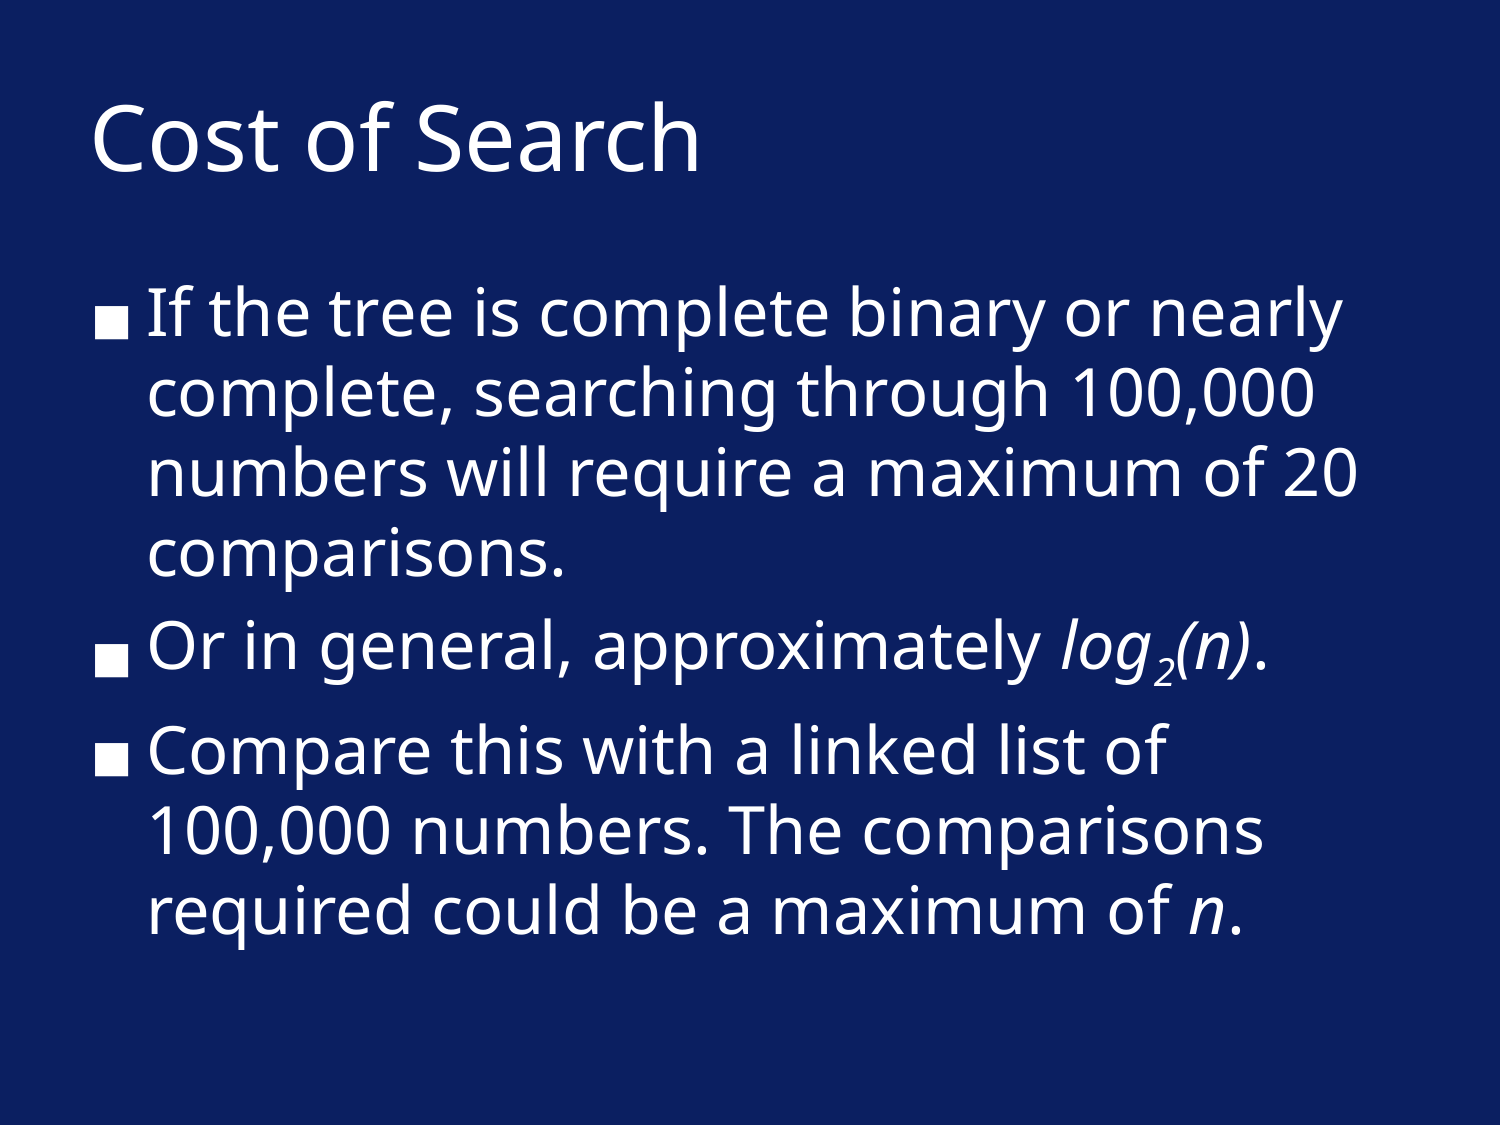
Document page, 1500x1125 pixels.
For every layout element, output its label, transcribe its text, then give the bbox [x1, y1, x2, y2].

list If the tree is complete binary or nearly complete, searching through 100,000 numbers will require a maximum of 20 comparisons. Or in general, approximately log2(n). Compare this with a linked list of 100,000 numbers. The comparisons required could be a maximum of n. [74, 262, 1425, 1038]
title Cost of Search [74, 59, 1425, 210]
